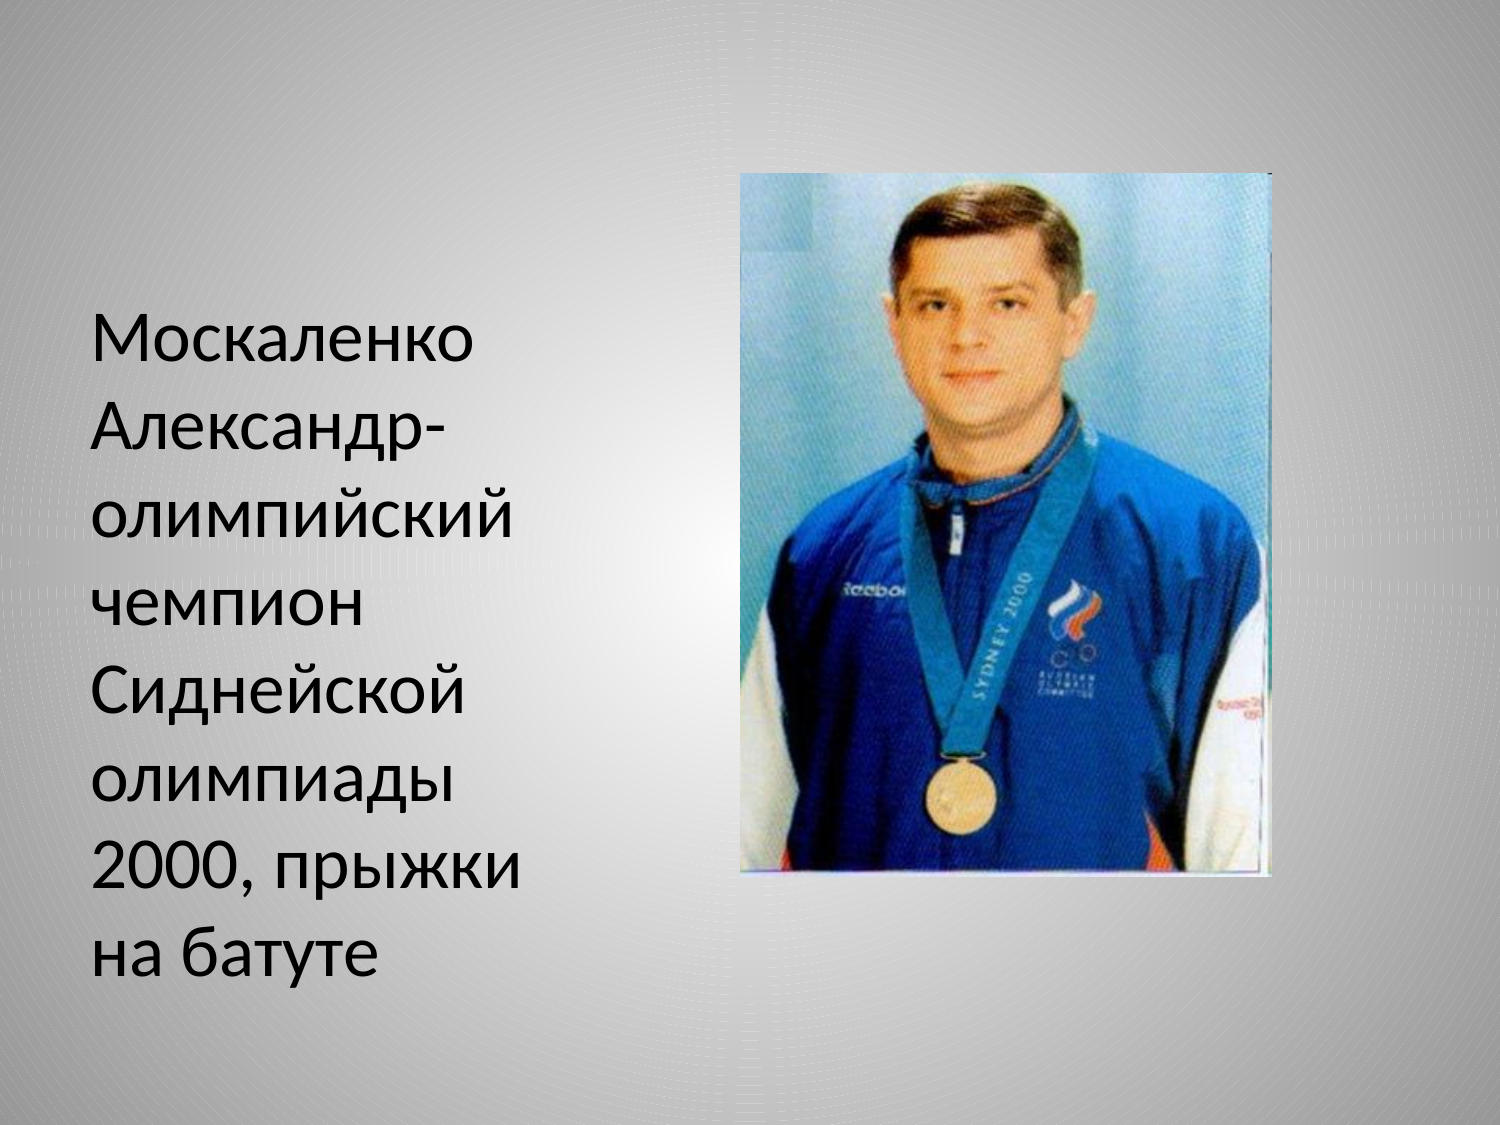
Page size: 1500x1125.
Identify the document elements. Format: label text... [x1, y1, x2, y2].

list Москаленко Александр- олимпийский чемпион Сиднейской олимпиады 2000, прыжки на батуте [75, 235, 569, 1005]
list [739, 173, 1272, 877]
